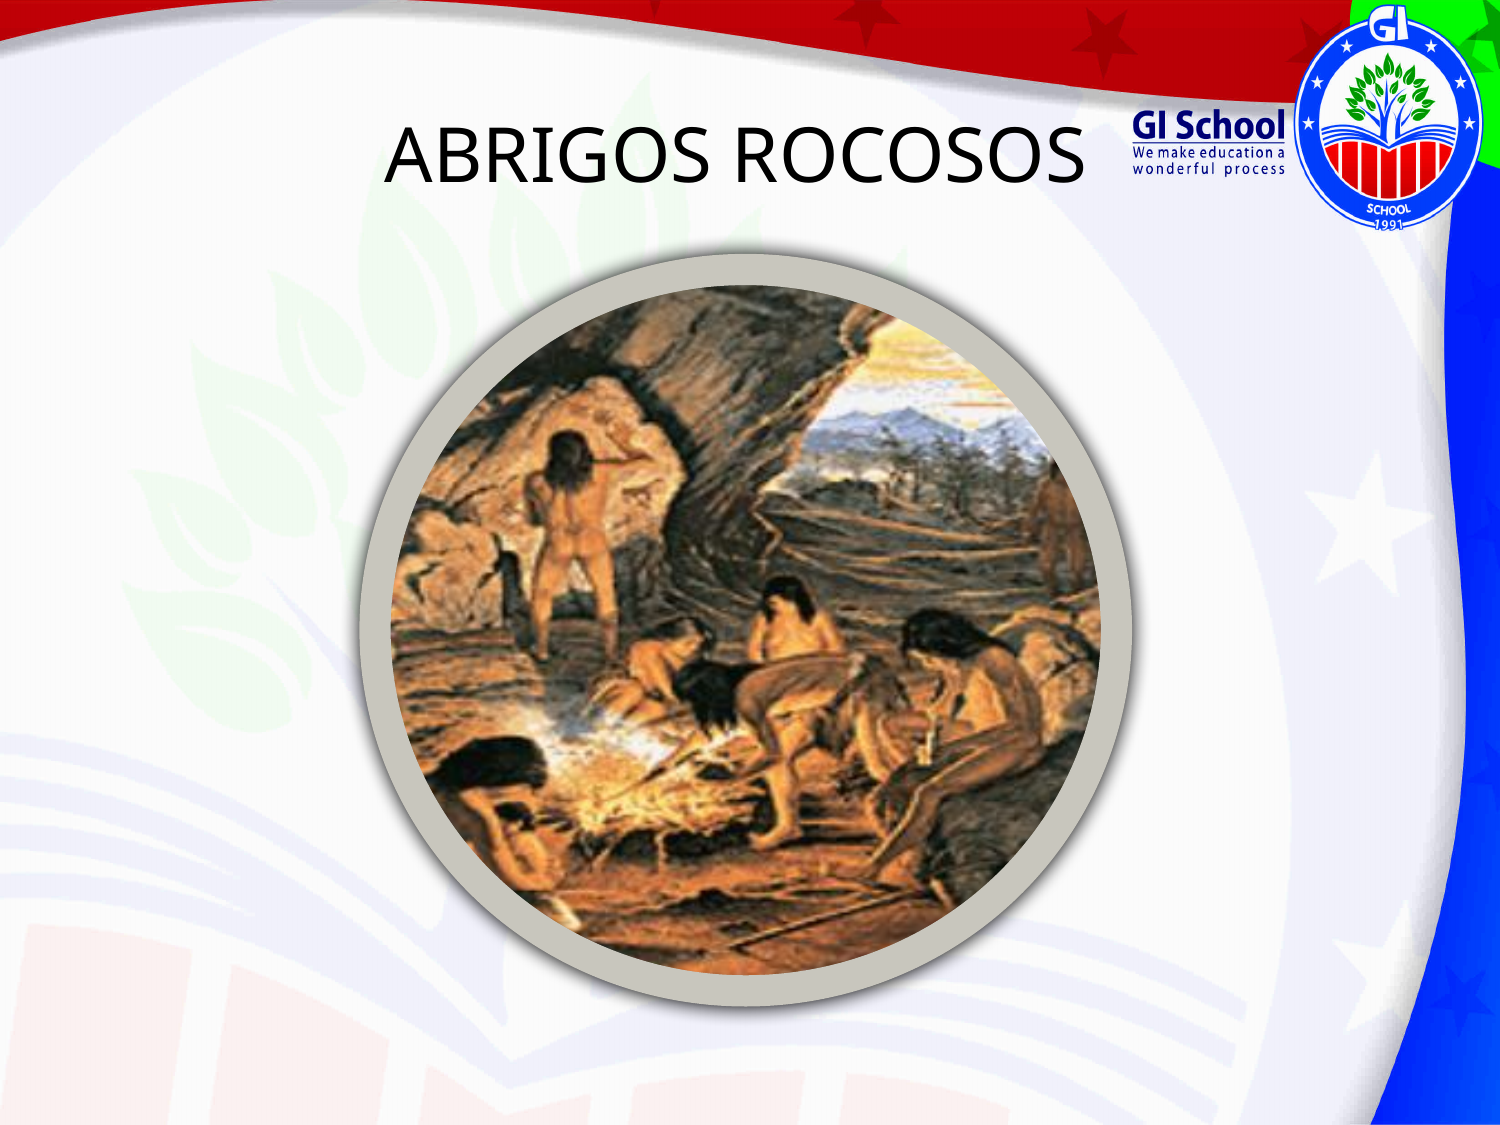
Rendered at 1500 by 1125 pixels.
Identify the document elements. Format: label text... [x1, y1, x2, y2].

picture [0, 0, 1500, 1125]
title ABRIGOS ROCOSOS [363, 58, 1109, 247]
